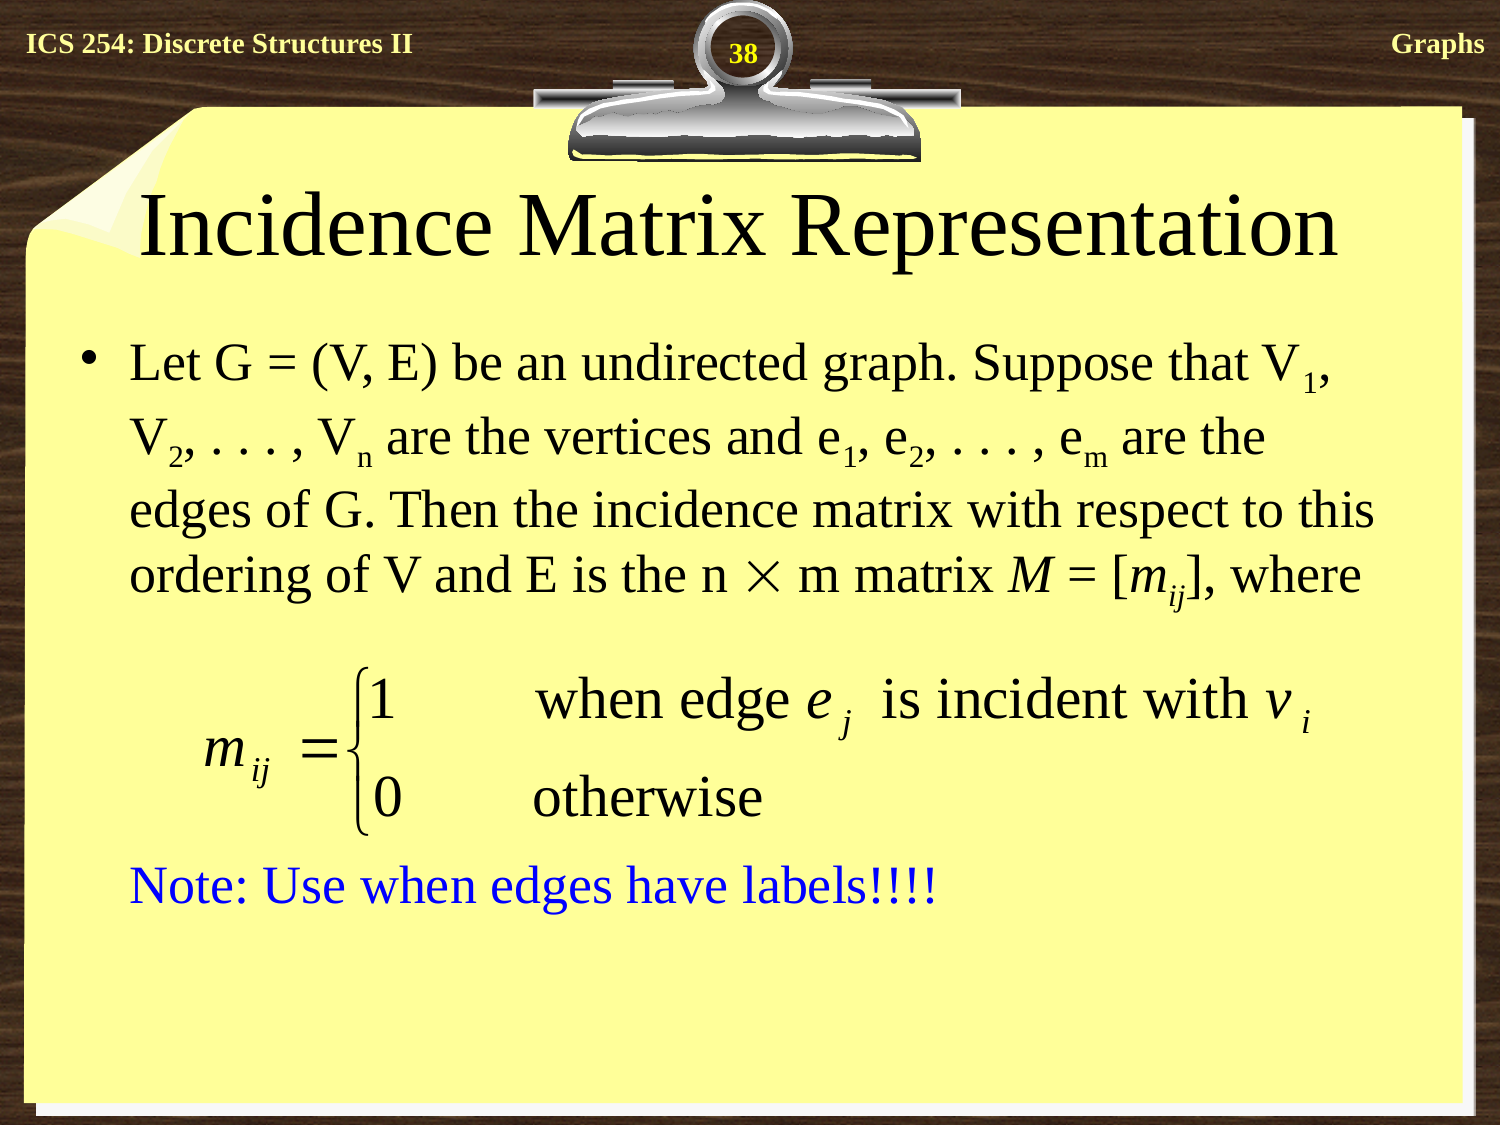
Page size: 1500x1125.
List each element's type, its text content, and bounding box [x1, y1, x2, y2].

title Incidence Matrix Representation [77, 125, 1403, 313]
slide_number 38 [394, 18, 774, 84]
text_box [194, 656, 1334, 847]
picture [0, 0, 1500, 1125]
list Let G = (V, E) be an undirected graph. Suppose that V1, V2, . . . , Vn are the vertices and e1, e2, . . . , em are the edges of G. Then the incidence matrix with respect to this ordering of V and E is the n  m matrix M = [mij], where Note: Use when edges have labels!!!! [64, 318, 1405, 975]
picture [673, 84, 708, 89]
